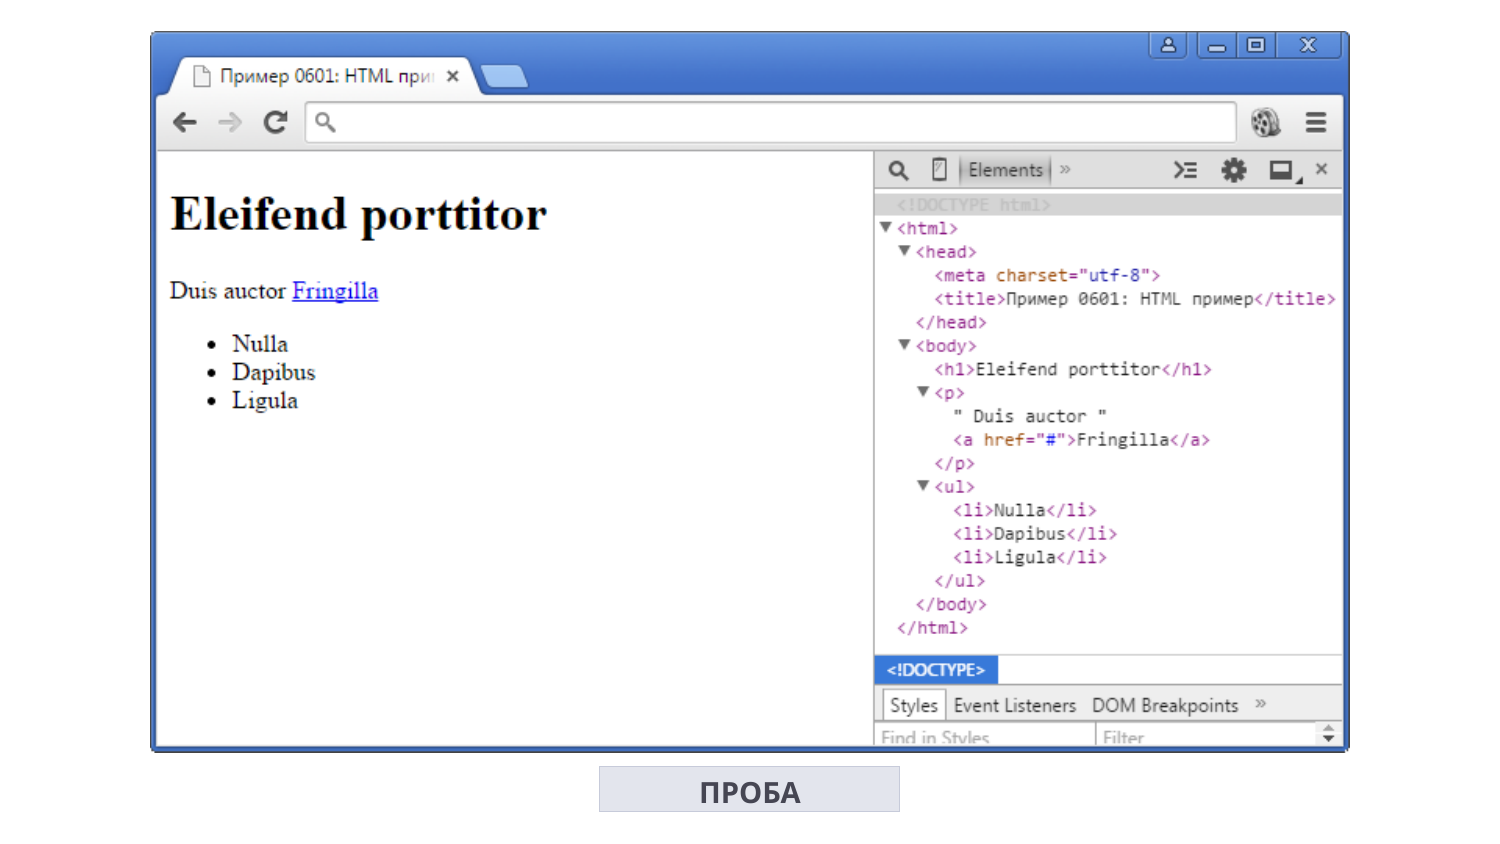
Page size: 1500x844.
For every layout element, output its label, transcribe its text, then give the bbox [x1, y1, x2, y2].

picture [149, 31, 1351, 753]
text_box ПРОБА [599, 766, 900, 812]
